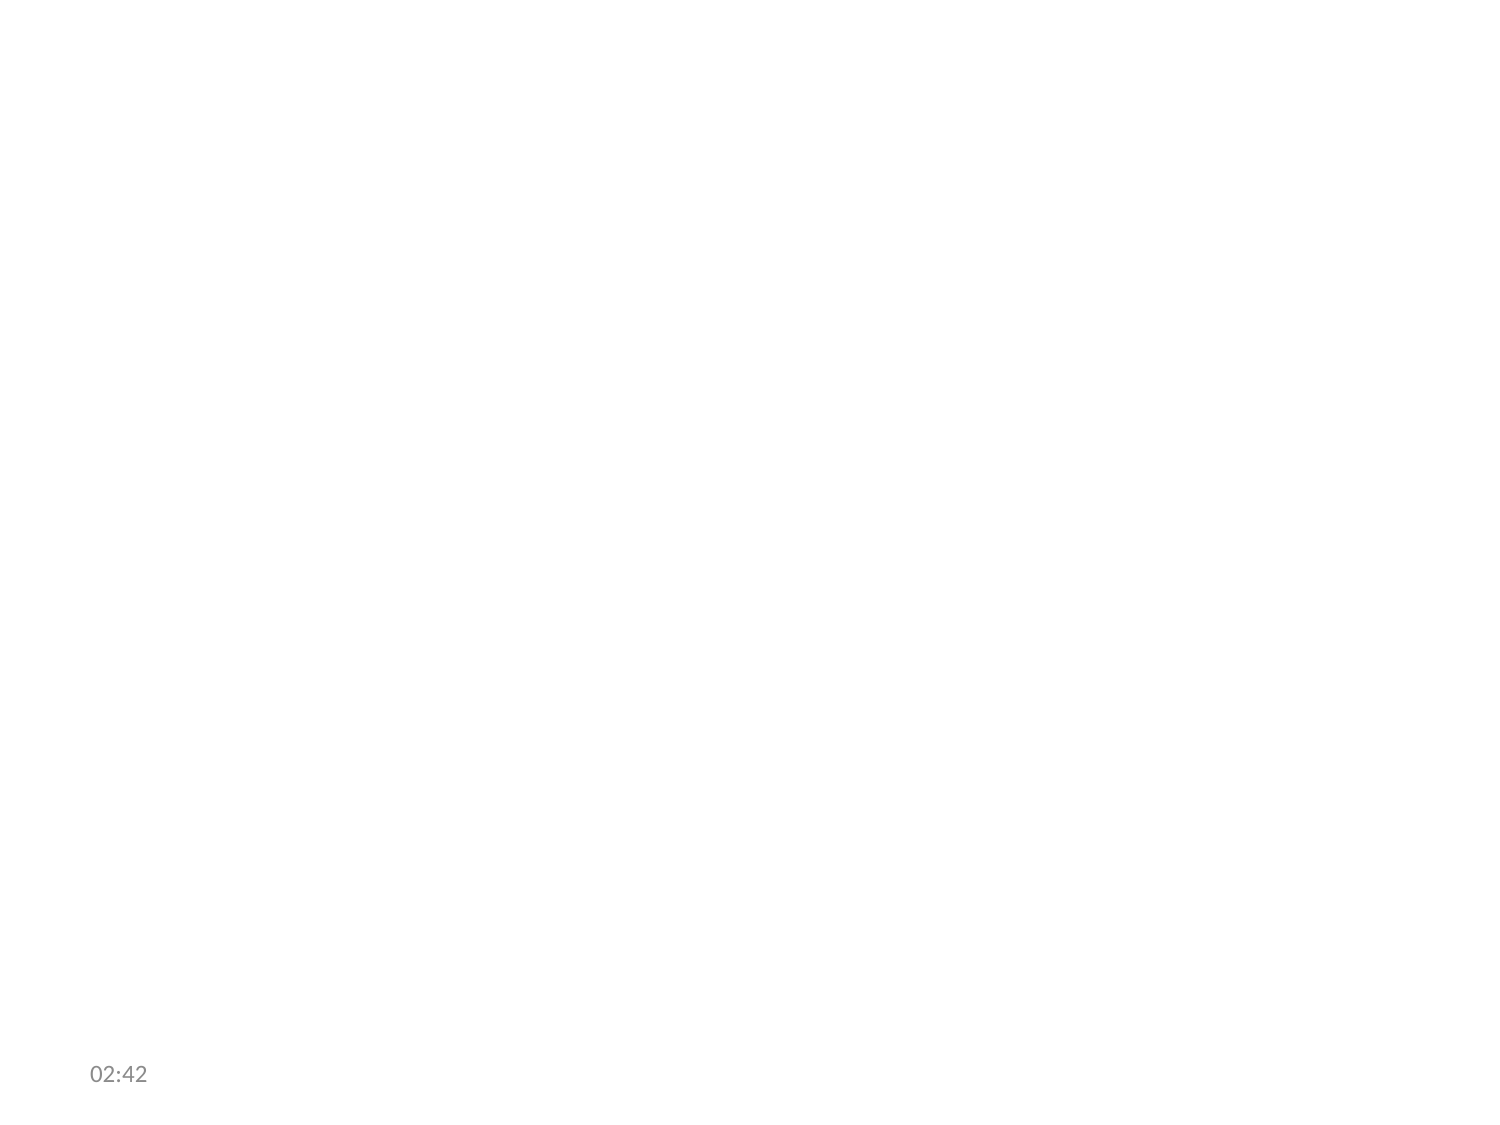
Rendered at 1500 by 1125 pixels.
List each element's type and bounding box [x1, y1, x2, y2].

slide_number [75, 1042, 425, 1103]
